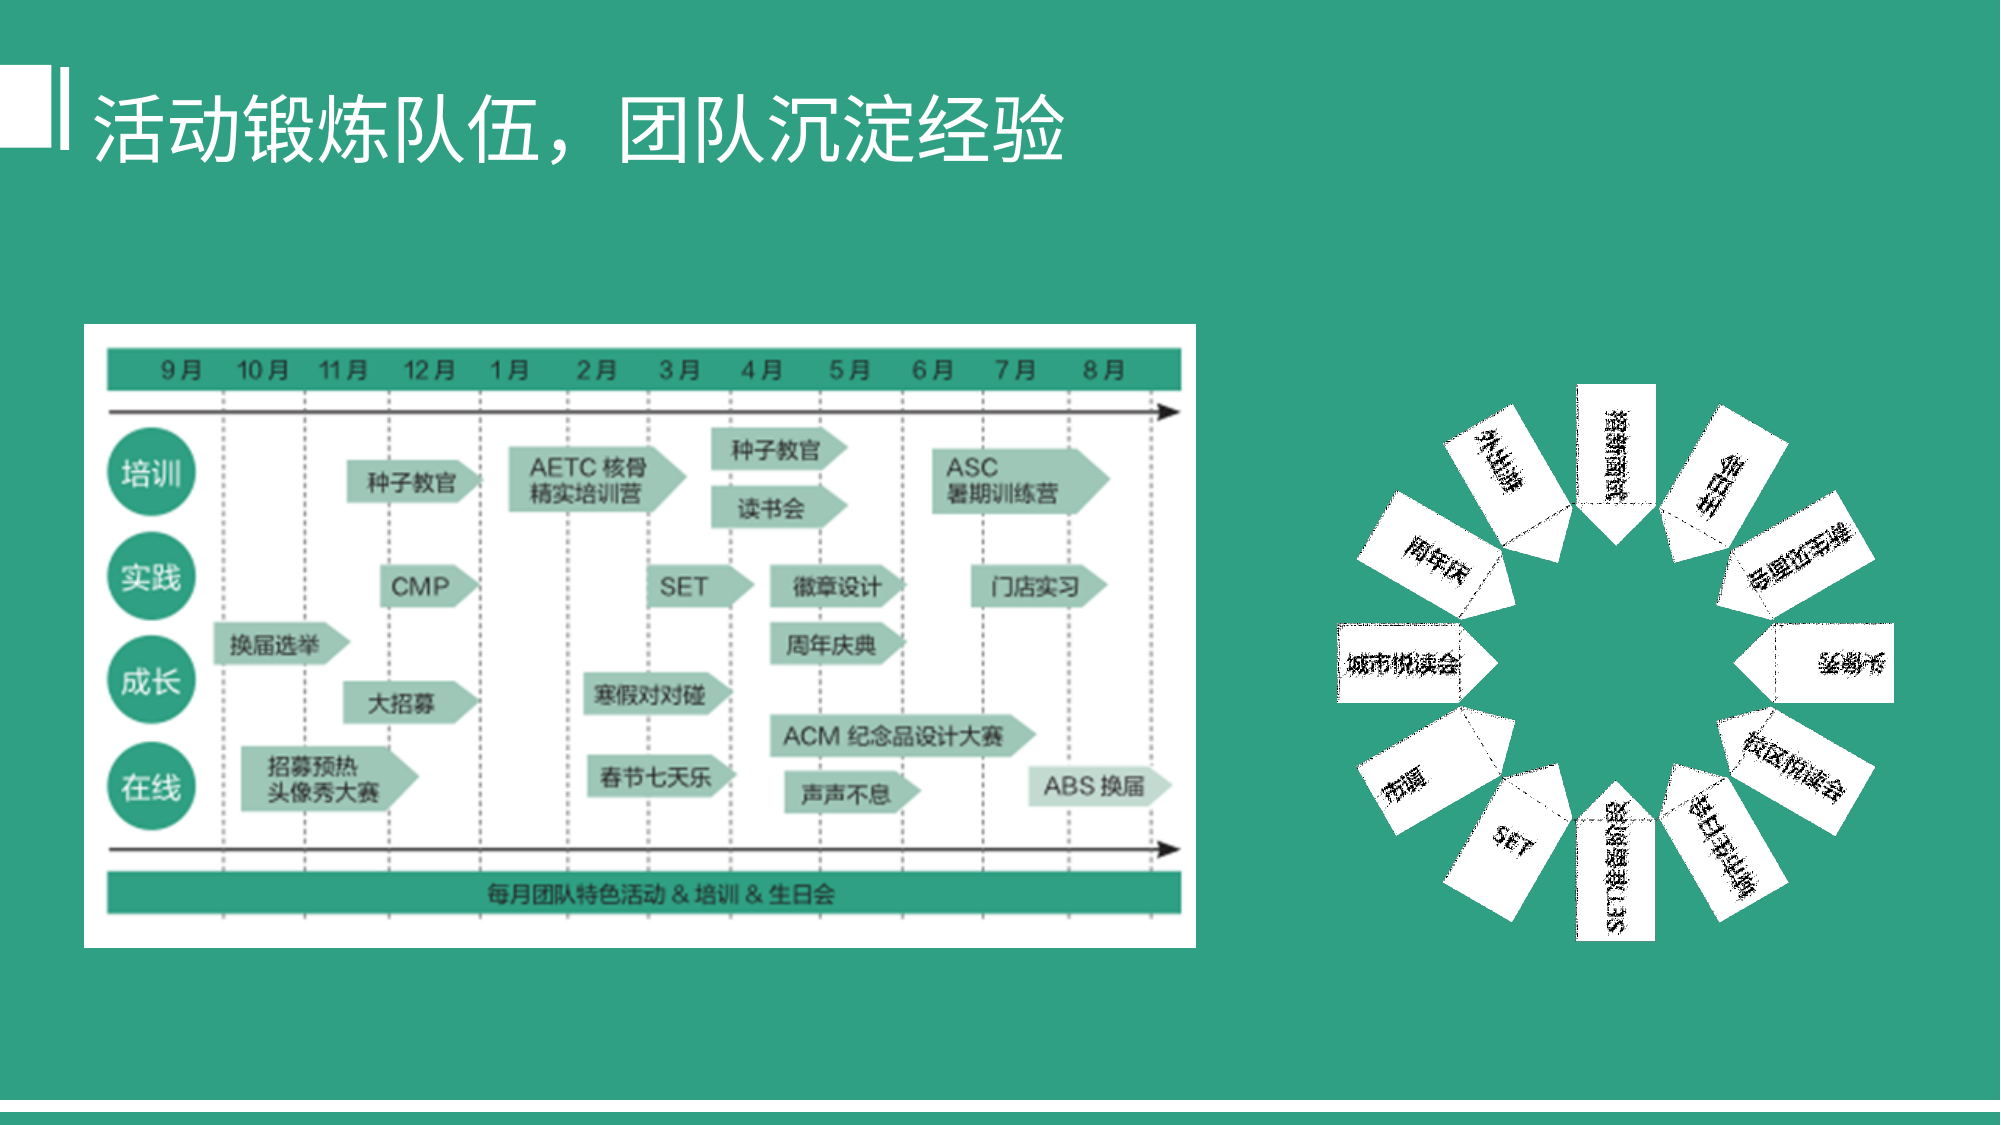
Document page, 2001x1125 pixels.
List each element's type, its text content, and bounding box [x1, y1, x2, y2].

picture [84, 324, 1196, 949]
text_box 活动锻炼队伍，团队沉淀经验 [76, 38, 1671, 119]
picture [1332, 384, 1899, 946]
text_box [0, 64, 70, 150]
